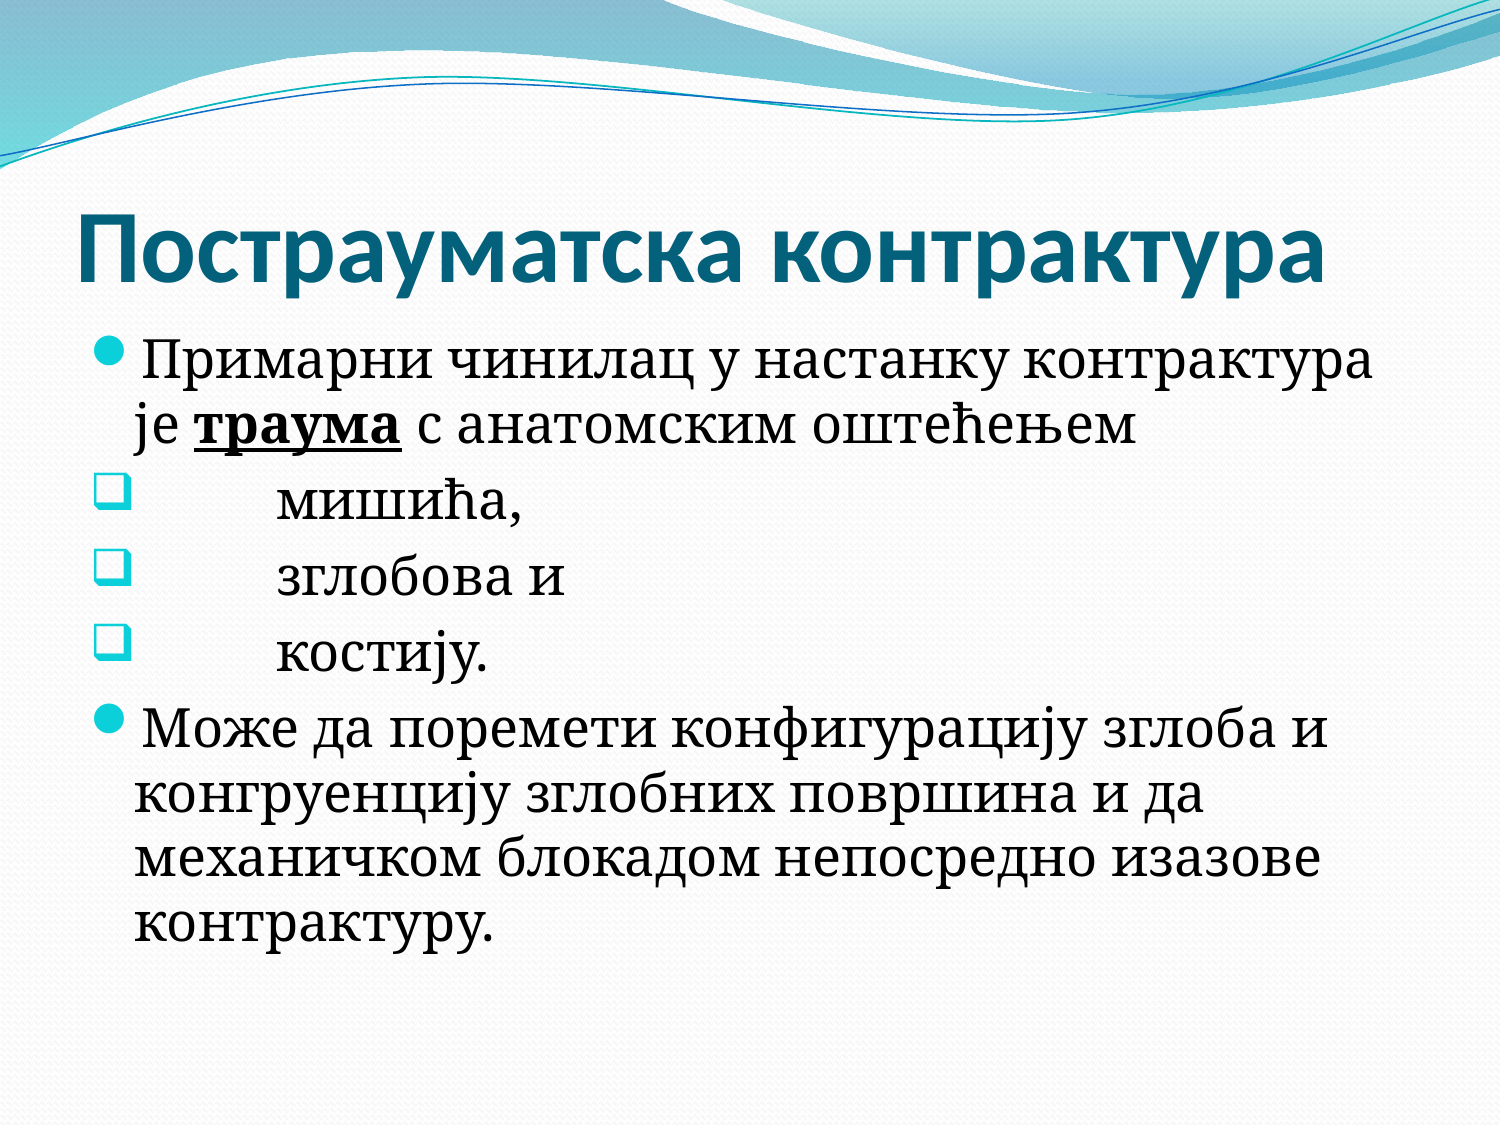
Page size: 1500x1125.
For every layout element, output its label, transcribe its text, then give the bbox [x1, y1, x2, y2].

list Примарни чинилац у настанку контрактура је траума с анатомским оштећењем мишића, зглобова и костију. Може да поремети конфигурацију зглоба и конгруенцију зглобних површина и да механичком блокадом непосредно изазове контрактуру. [75, 317, 1425, 1038]
title Пострауматска контрактура [75, 115, 1425, 303]
